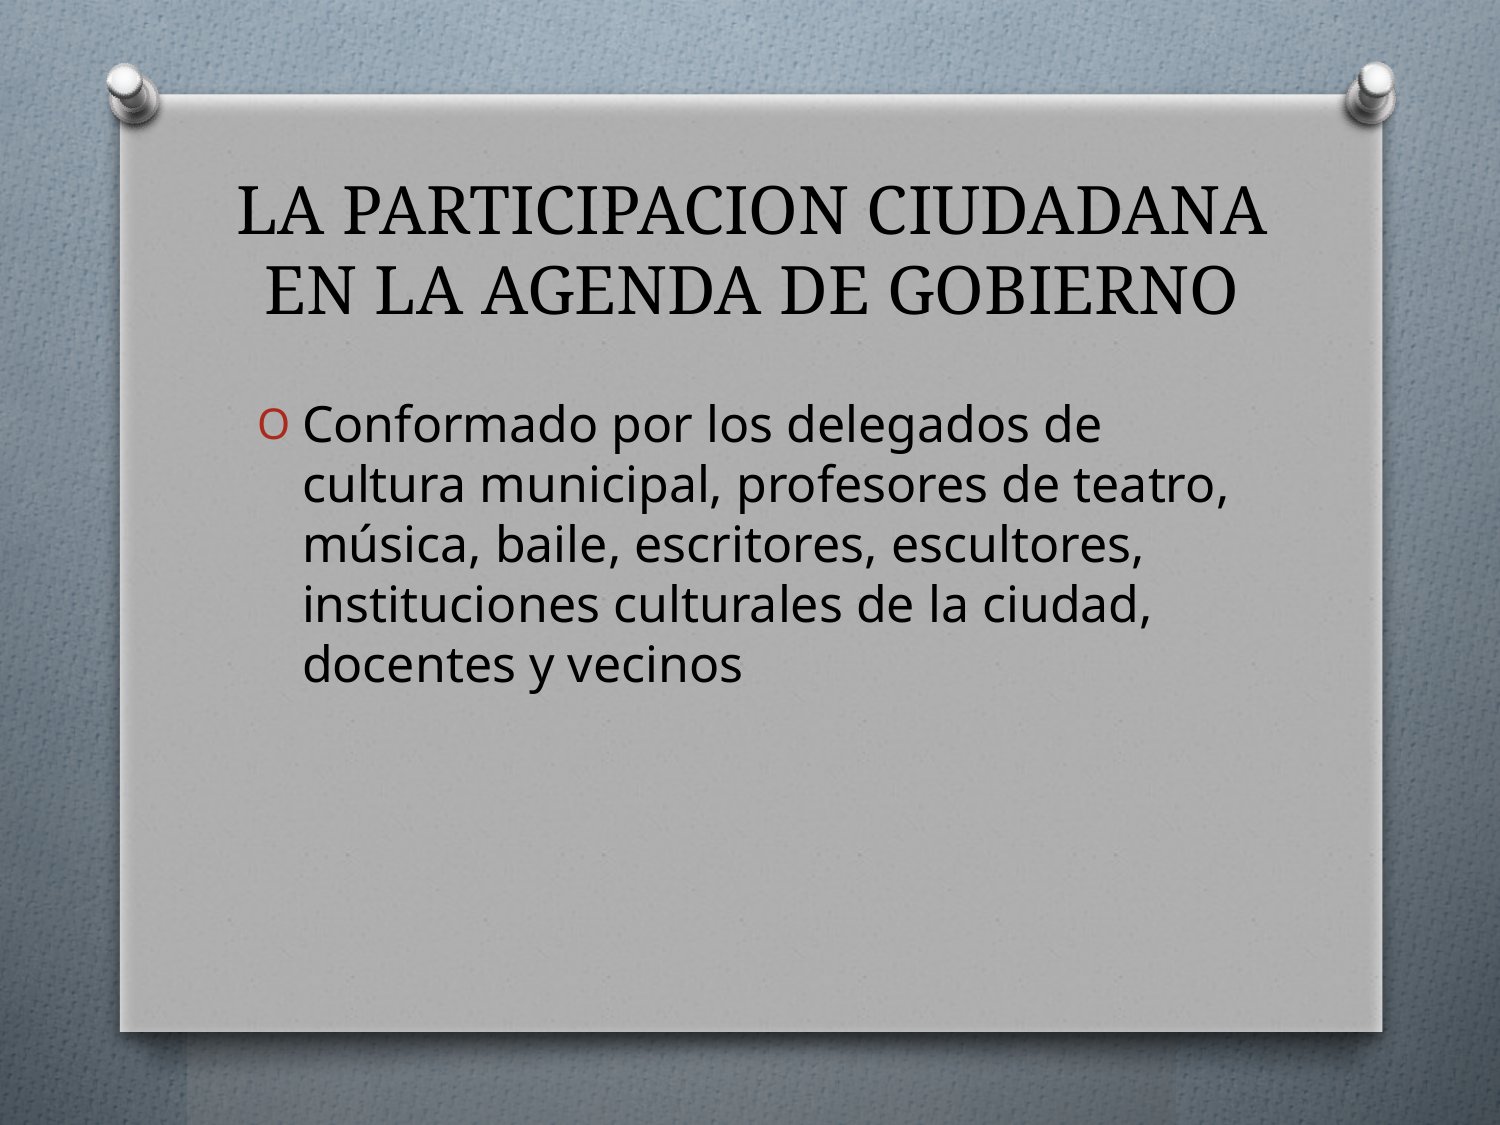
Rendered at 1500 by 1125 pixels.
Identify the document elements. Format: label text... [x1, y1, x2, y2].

picture [1317, 35, 1439, 156]
list Conformado por los delegados de cultura municipal, profesores de teatro, música, baile, escritores, escultores, instituciones culturales de la ciudad, docentes y vecinos [242, 385, 1257, 939]
title LA PARTICIPACION CIUDADANA EN LA AGENDA DE GOBIERNO [183, 134, 1323, 362]
picture [75, 29, 198, 153]
